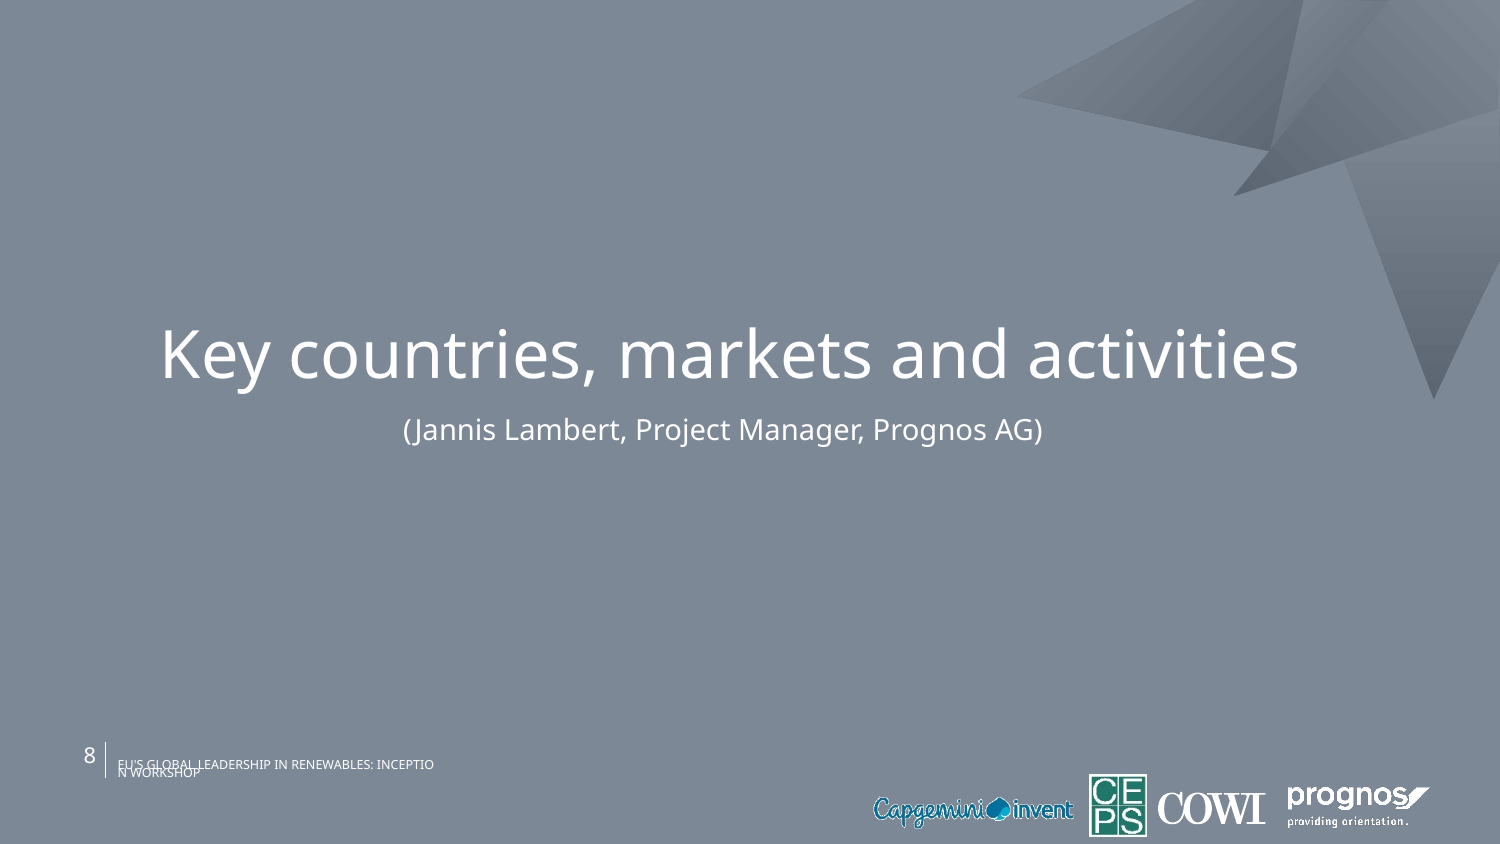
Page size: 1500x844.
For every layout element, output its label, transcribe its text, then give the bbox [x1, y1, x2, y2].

footer EU's global leadership in renewables: Inception workshop [117, 762, 439, 774]
picture [871, 793, 1076, 831]
slide_number 8 [29, 733, 97, 796]
title Key countries, markets and activities (Jannis Lambert, Project Manager, Prognos AG) [117, 298, 1345, 491]
picture [1089, 774, 1147, 837]
picture [1254, 753, 1463, 844]
